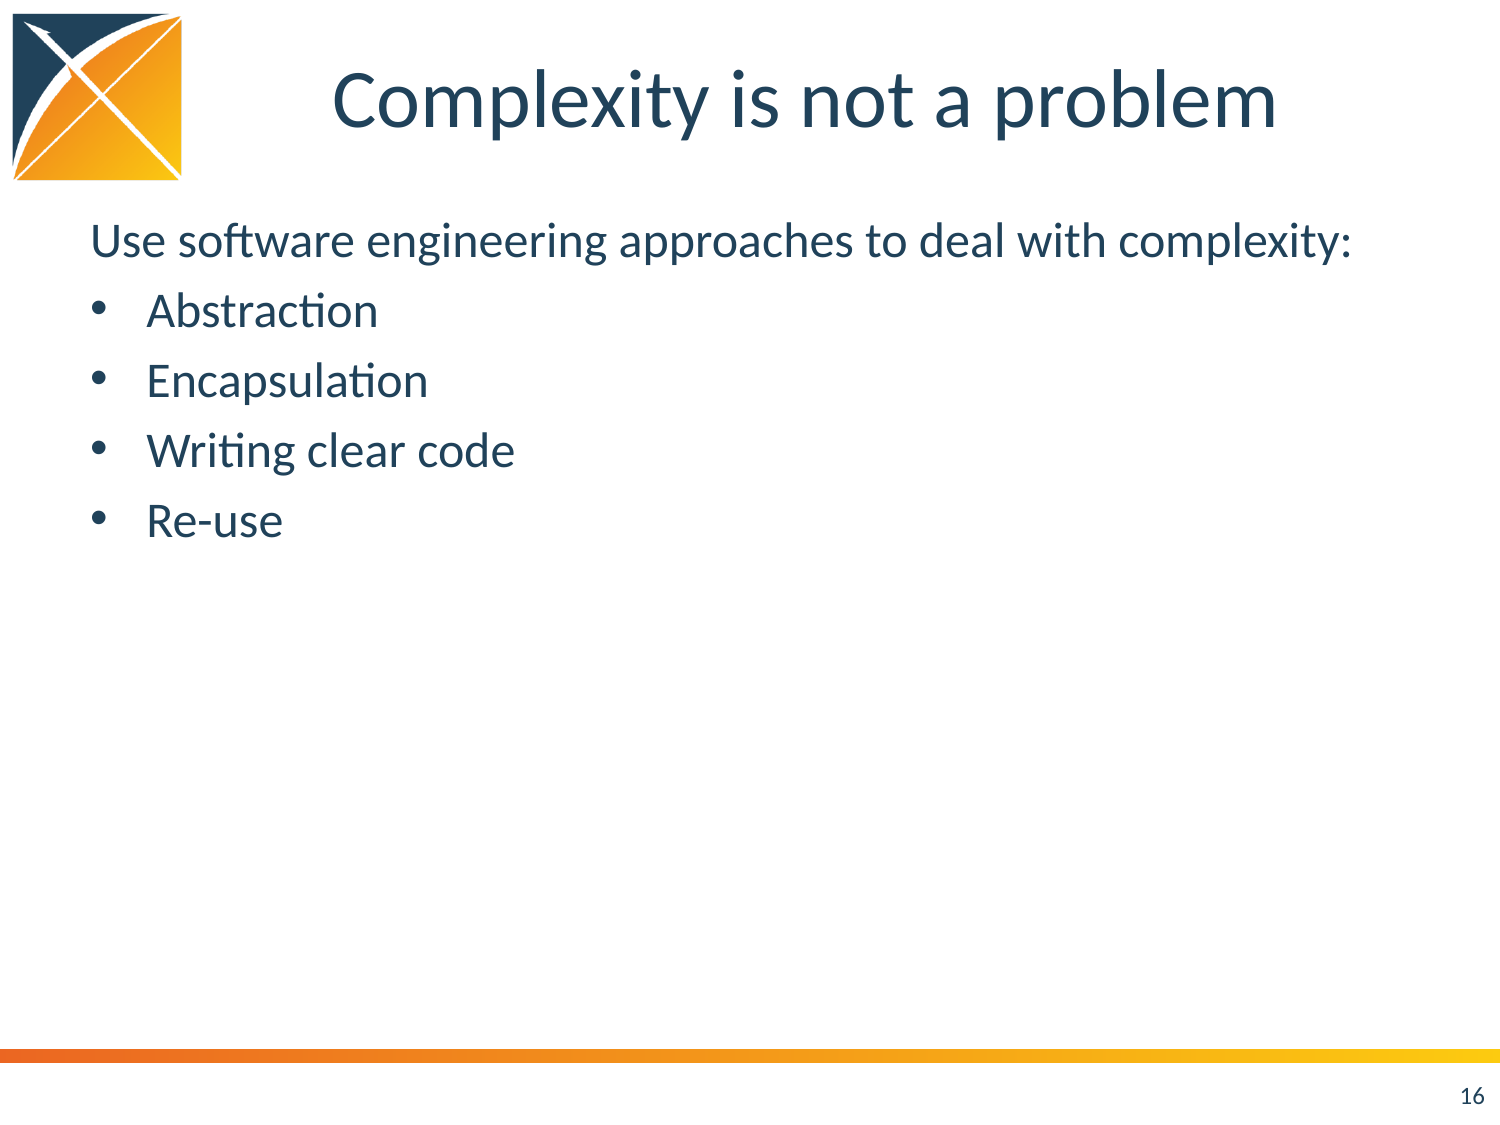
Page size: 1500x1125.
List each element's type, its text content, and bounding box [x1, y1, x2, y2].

slide_number 16 [1149, 1065, 1500, 1125]
list Use software engineering approaches to deal with complexity: Abstraction Encapsulation Writing clear code Re-use [75, 200, 1425, 1005]
picture [0, 0, 206, 200]
title Complexity is not a problem [187, 24, 1425, 163]
